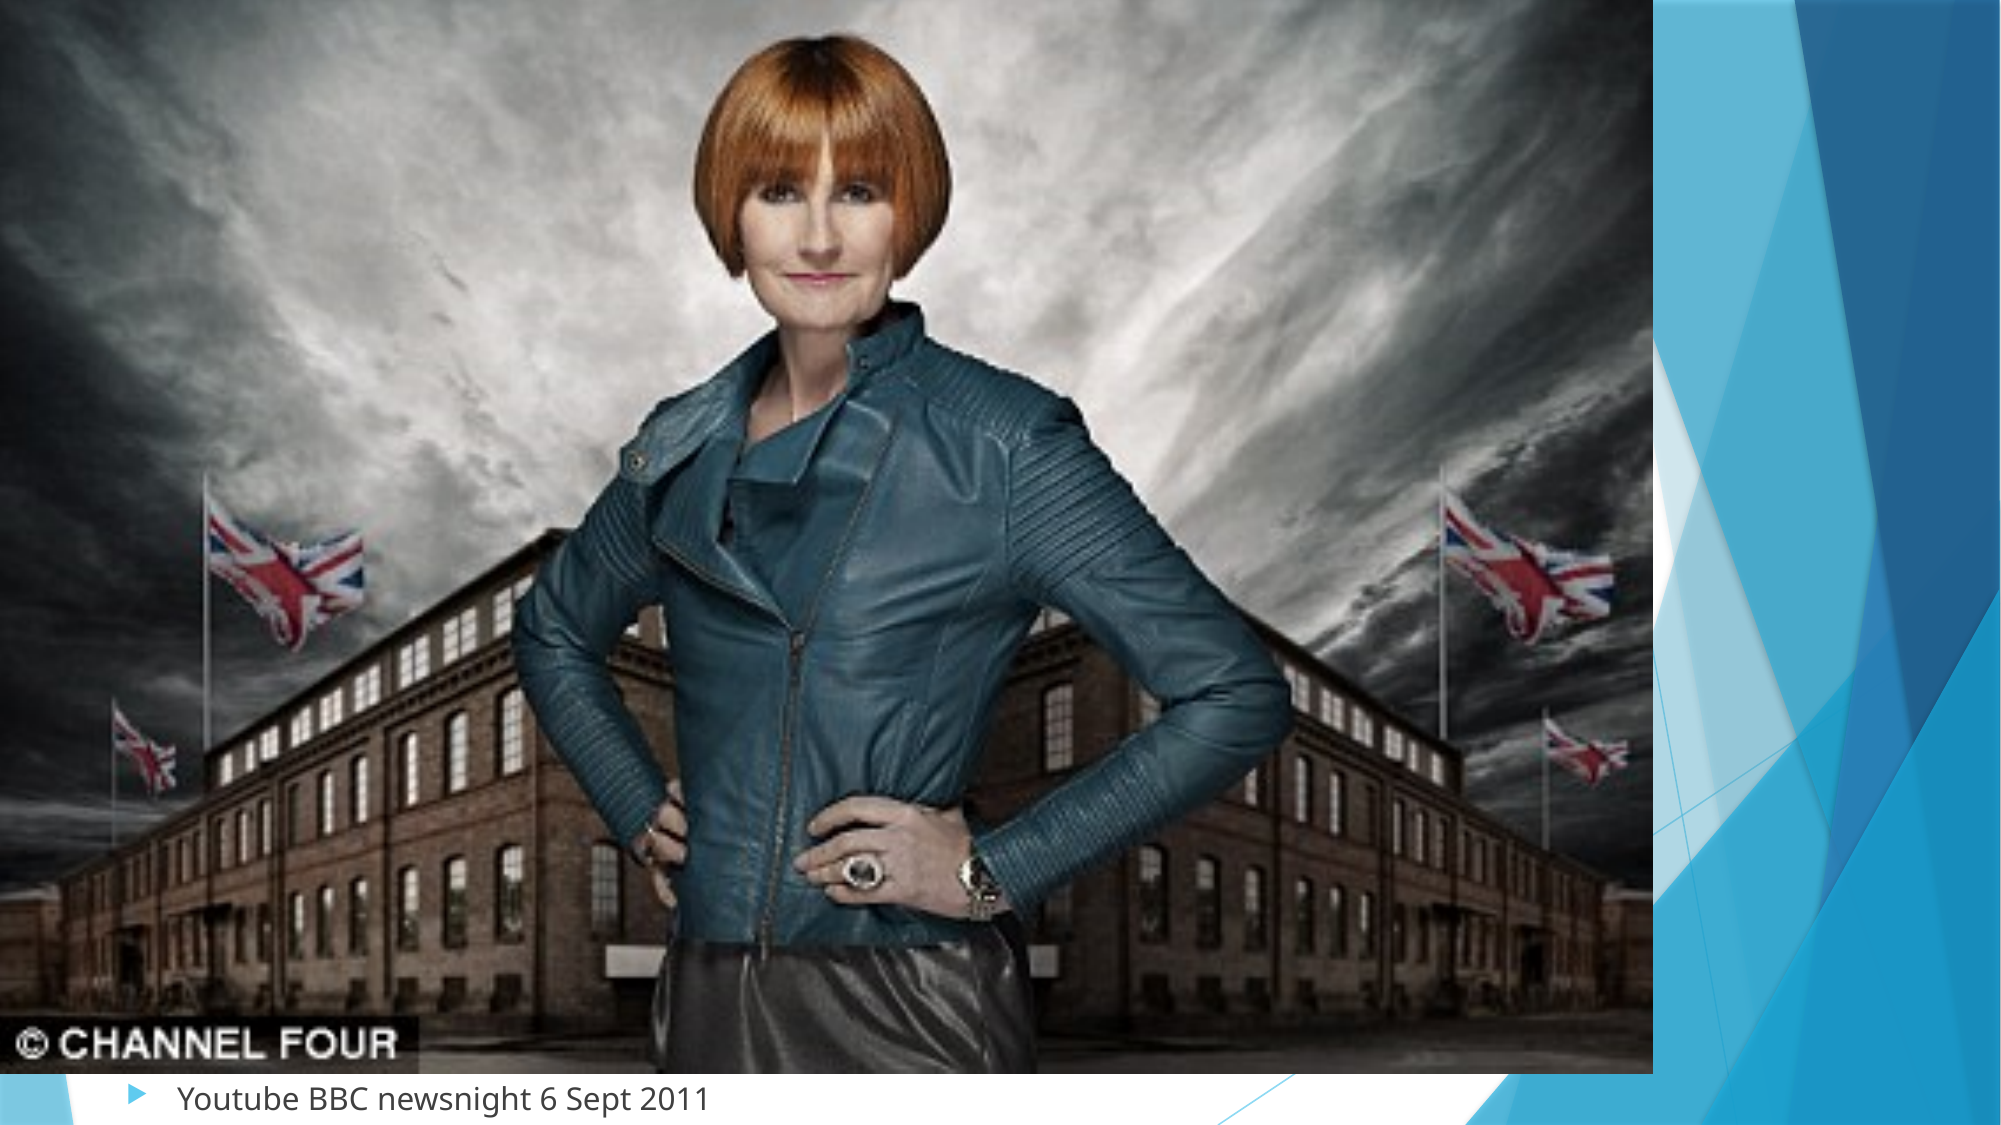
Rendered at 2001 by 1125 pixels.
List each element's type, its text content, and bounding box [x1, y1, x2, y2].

list Youtube BBC newsnight 6 Sept 2011 [111, 1083, 1522, 1125]
picture [0, 0, 1653, 1074]
